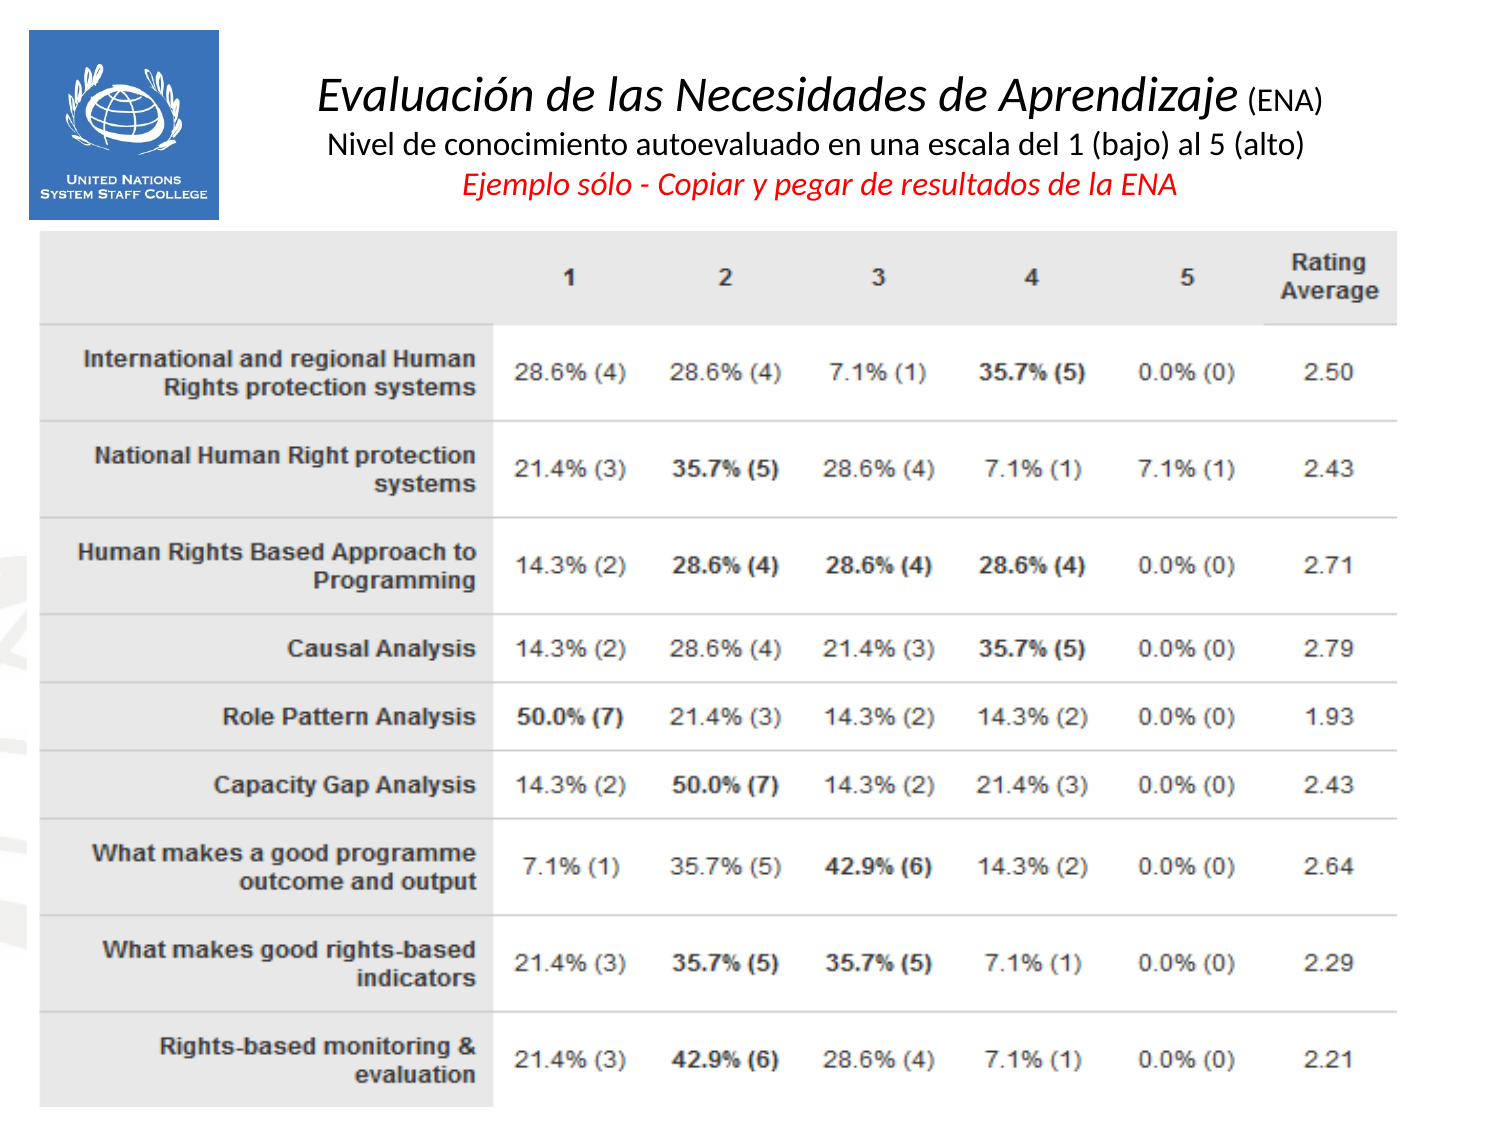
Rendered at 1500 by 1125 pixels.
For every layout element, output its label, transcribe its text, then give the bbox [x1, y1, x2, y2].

text_box Evaluación de las Necesidades de Aprendizaje (ENA) Nivel de conocimiento autoevaluado en una escala del 1 (bajo) al 5 (alto) Ejemplo sólo - Copiar y pegar de resultados de la ENA [182, 54, 1458, 209]
picture [29, 30, 219, 220]
picture [26, 231, 1398, 1107]
